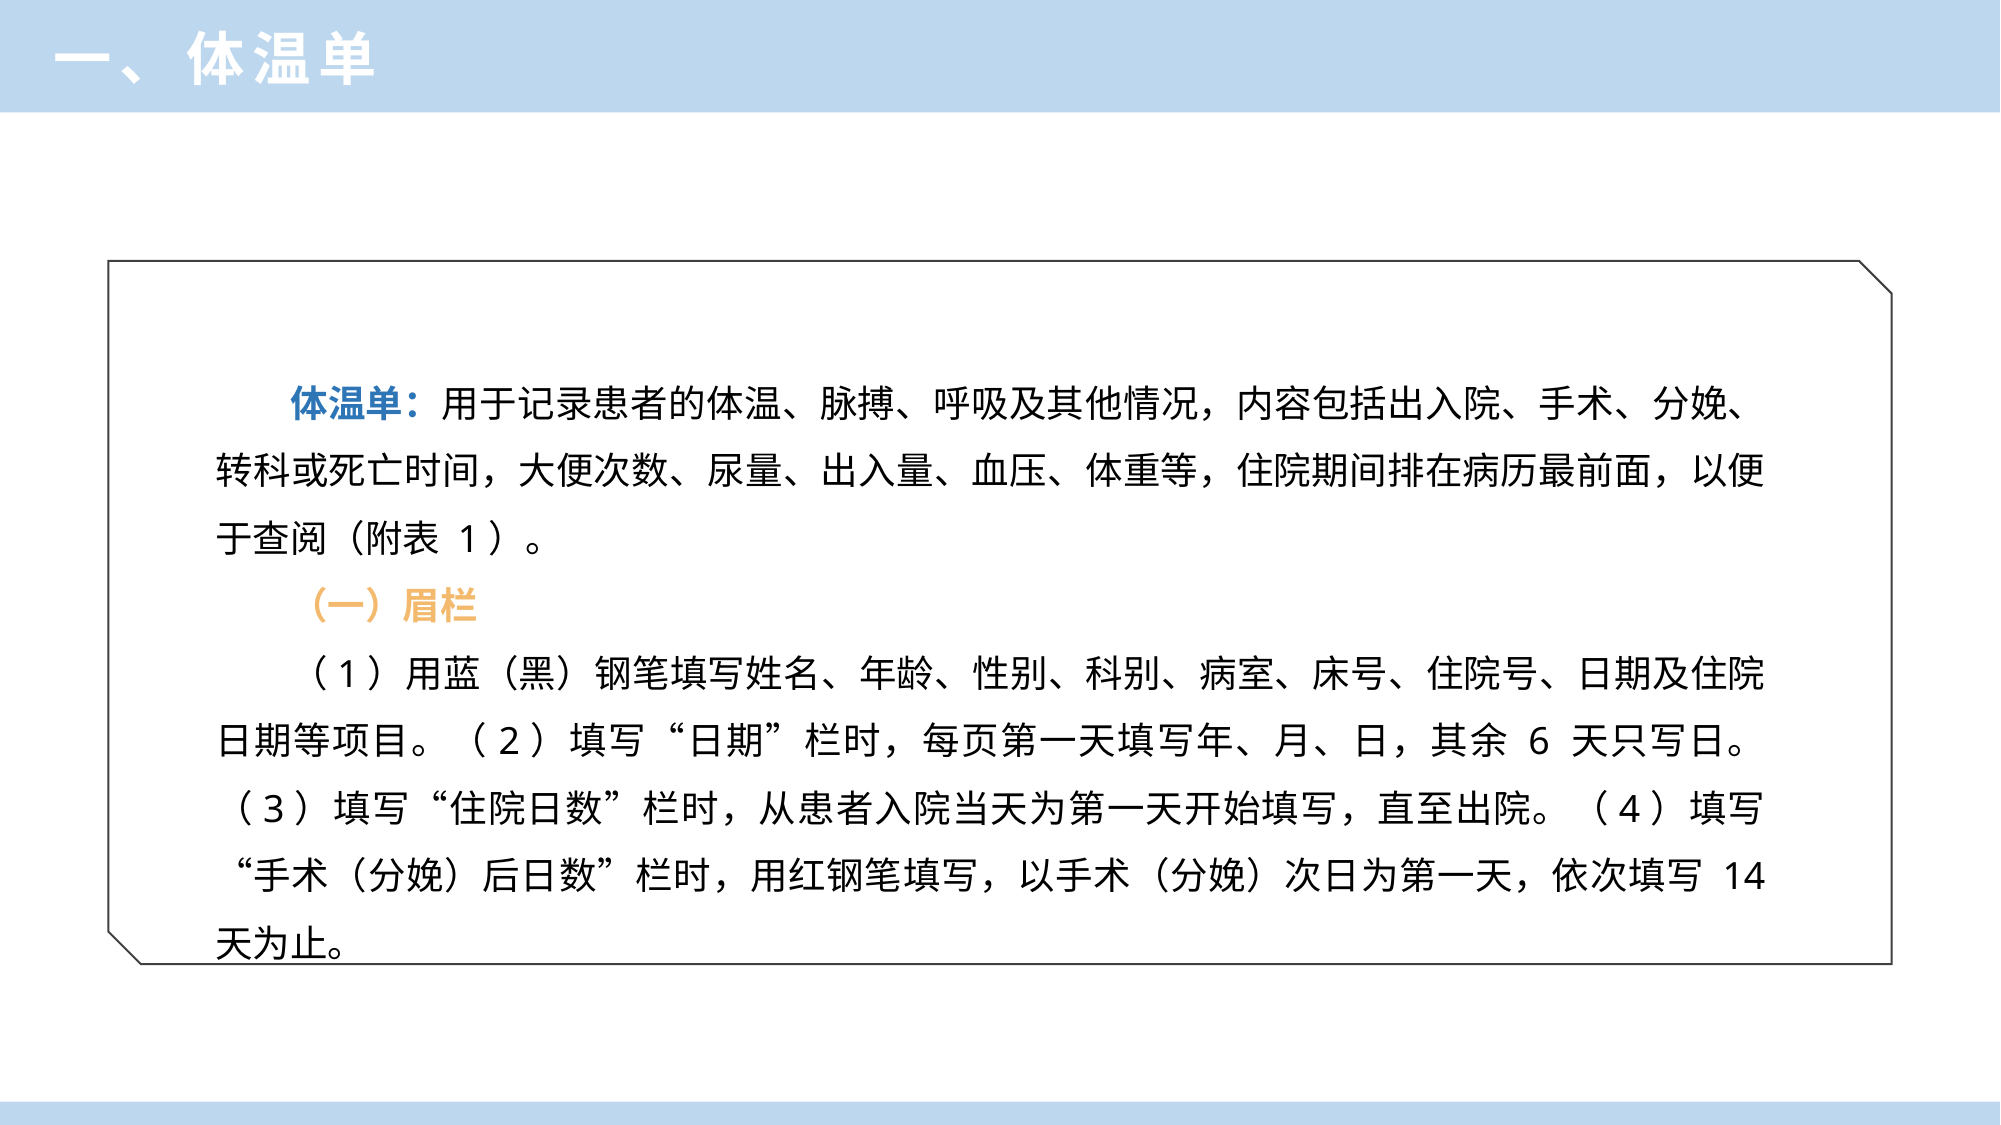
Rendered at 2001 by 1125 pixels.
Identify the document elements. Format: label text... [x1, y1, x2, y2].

text_box [107, 259, 1893, 966]
text_box 一、体温单 [41, 16, 390, 98]
text_box 体温单：用于记录患者的体温、脉搏、呼吸及其他情况，内容包括出入院、手术、分娩、转科或死亡时间，大便次数、尿量、出入量、血压、体重等，住院期间排在病历最前面，以便于查阅（附表 1）。 （一）眉栏 （1）用蓝（黑）钢笔填写姓名、年龄、性别、科别、病室、床号、住院号、日期及住院日期等项目。（2）填写“日期”栏时，每页第一天填写年、月、日，其余 6 天只写日。（3）填写“住院日数”栏时，从患者入院当天为第一天开始填写，直至出院。（4）填写“手术（分娩）后日数”栏时，用红钢笔填写，以手术（分娩）次日为第一天，依次填写 14 天为止。 [200, 349, 1781, 972]
